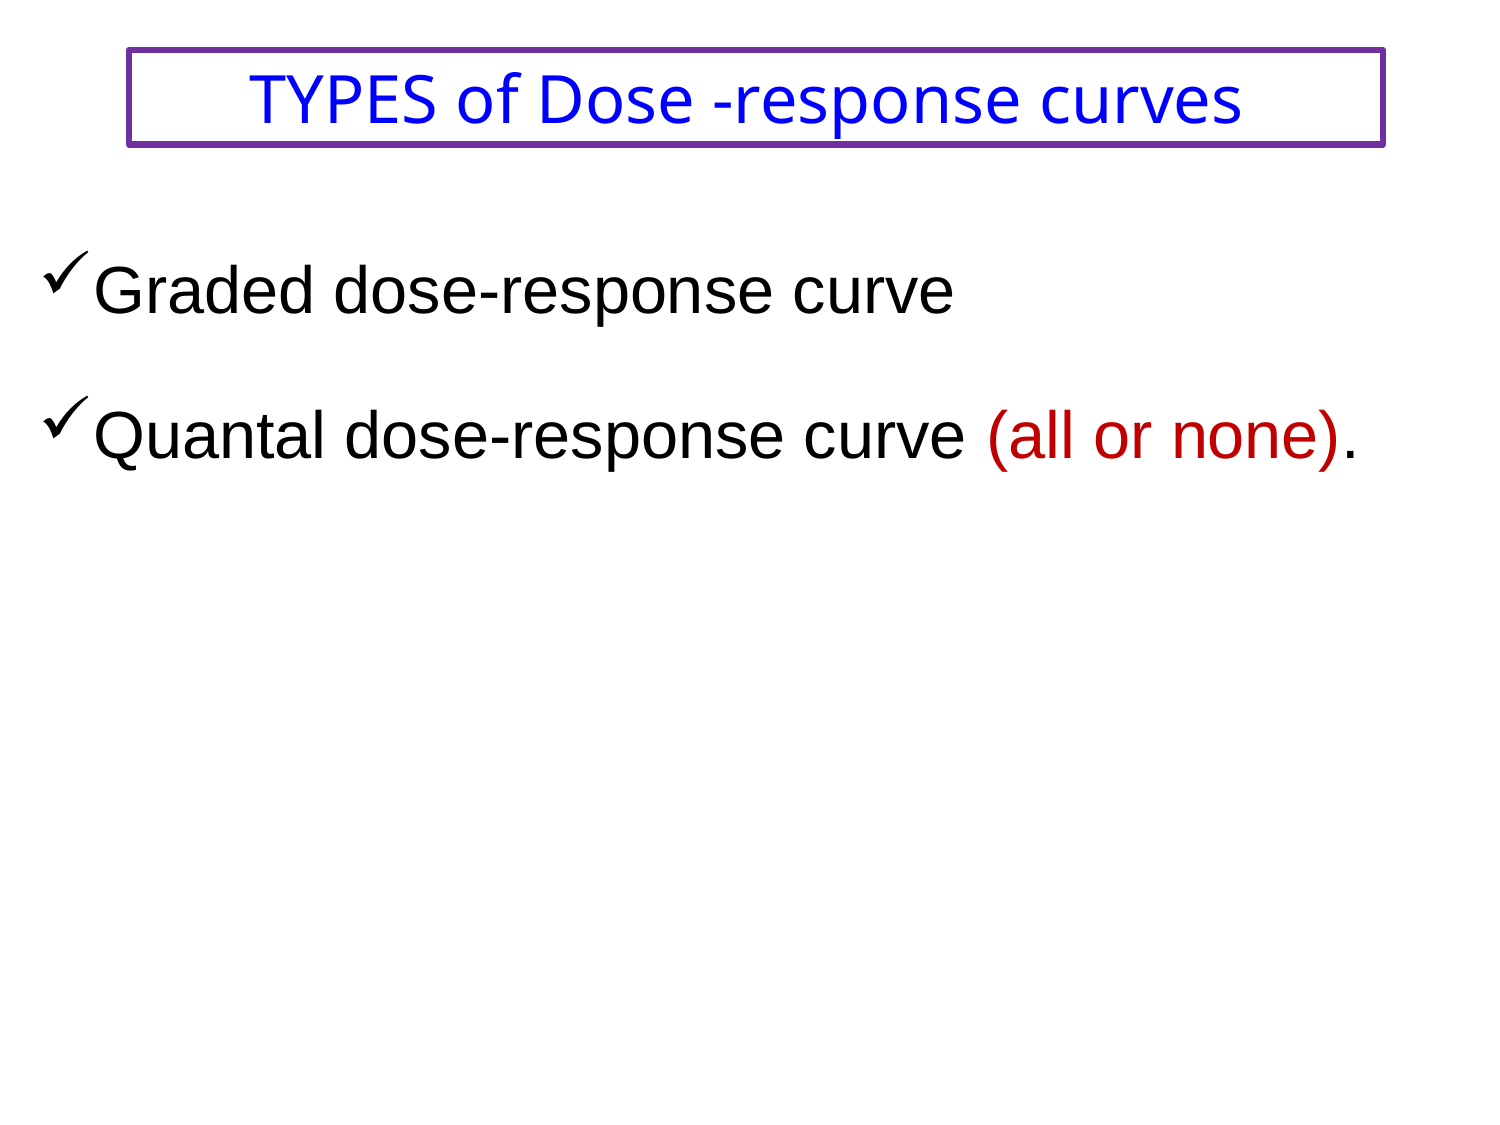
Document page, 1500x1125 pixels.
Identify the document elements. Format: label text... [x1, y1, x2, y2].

text_box TYPES of Dose -response curves [128, 49, 1383, 145]
text_box Graded dose-response curve Quantal dose-response curve (all or none). [23, 199, 1477, 649]
